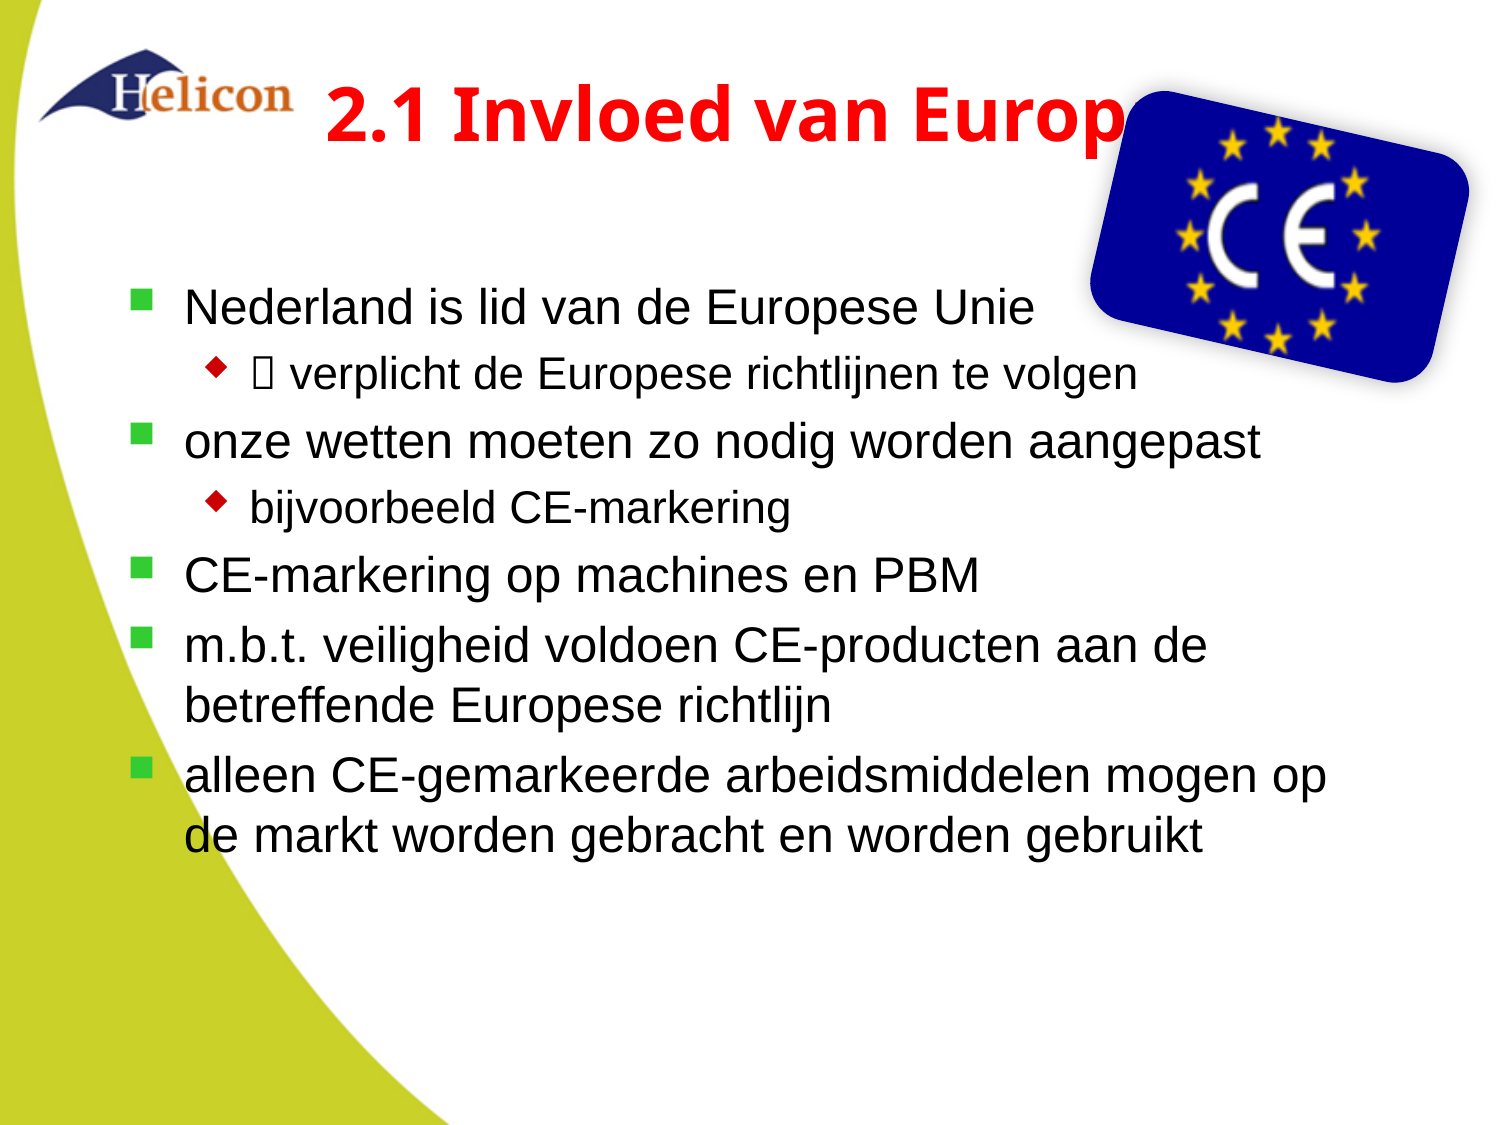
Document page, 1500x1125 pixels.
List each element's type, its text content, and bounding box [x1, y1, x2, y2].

title 2.1 Invloed van Europa [112, 19, 1388, 207]
list Nederland is lid van de Europese Unie  verplicht de Europese richtlijnen te volgen onze wetten moeten zo nodig worden aangepast bijvoorbeeld CE-markering CE-markering op machines en PBM m.b.t. veiligheid voldoen CE-producten aan de betreffende Europese richtlijn alleen CE-gemarkeerde arbeidsmiddelen mogen op de markt worden gebracht en worden gebruikt [112, 267, 1388, 943]
picture [0, 0, 1500, 1125]
